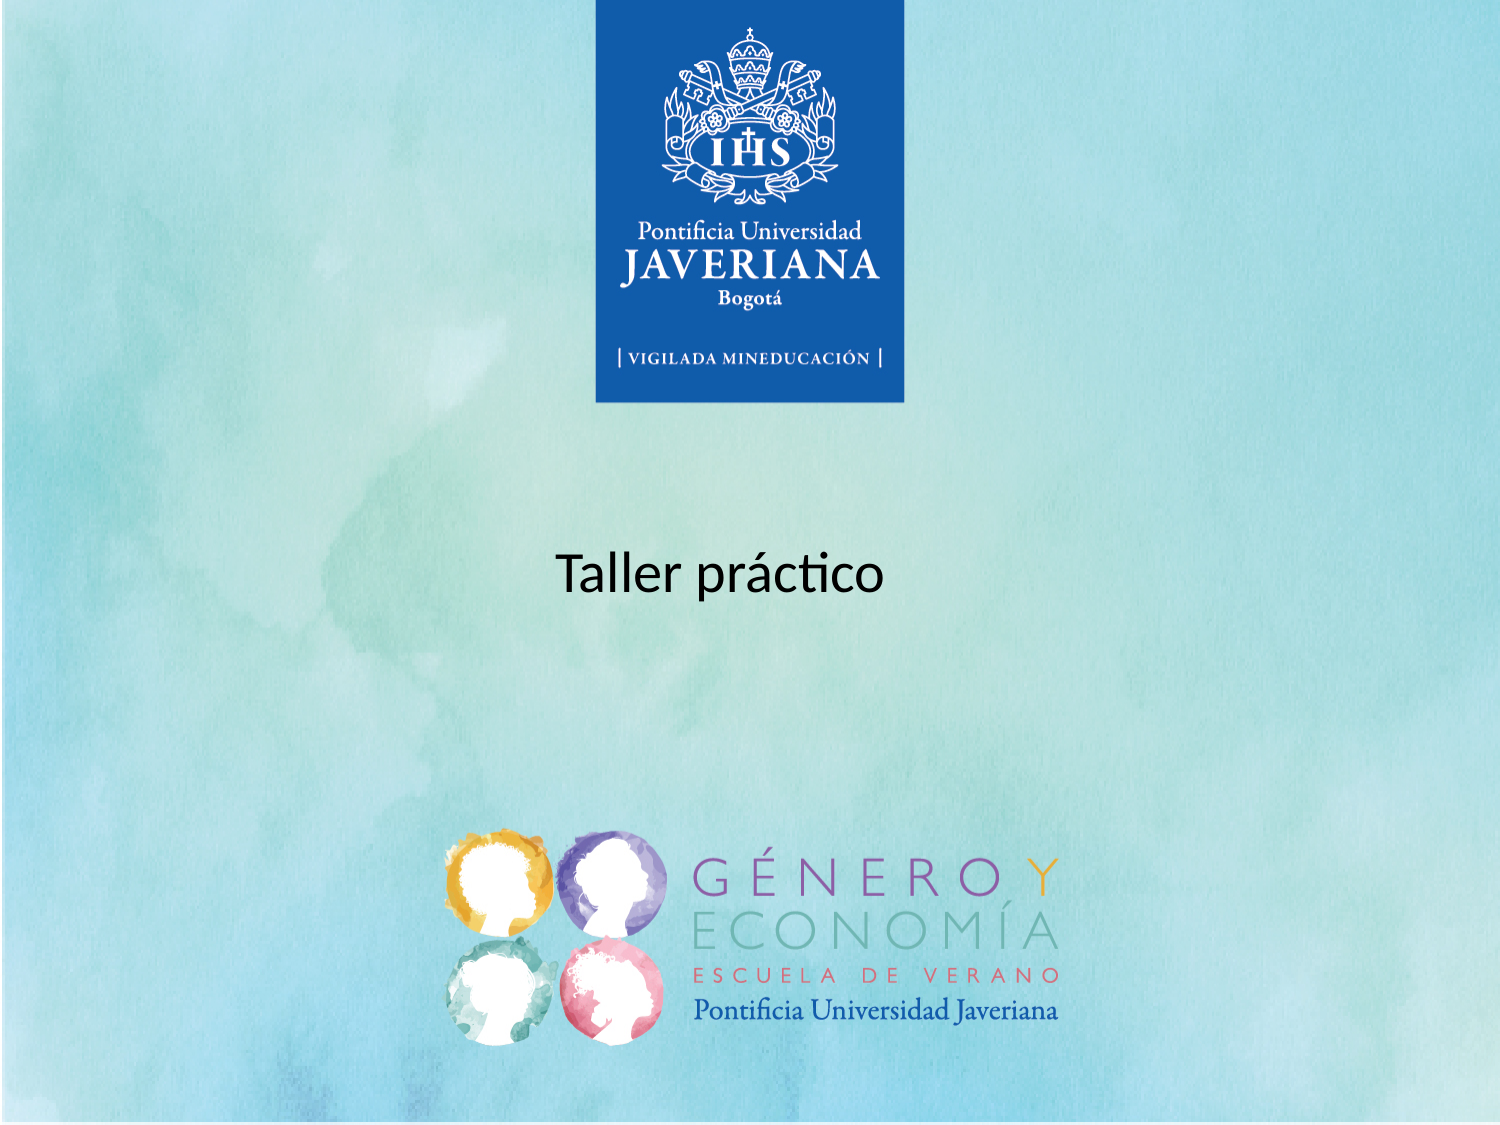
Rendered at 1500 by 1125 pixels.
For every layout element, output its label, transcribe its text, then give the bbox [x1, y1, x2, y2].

picture [0, 0, 1500, 1125]
text_box Taller práctico [336, 527, 1105, 682]
